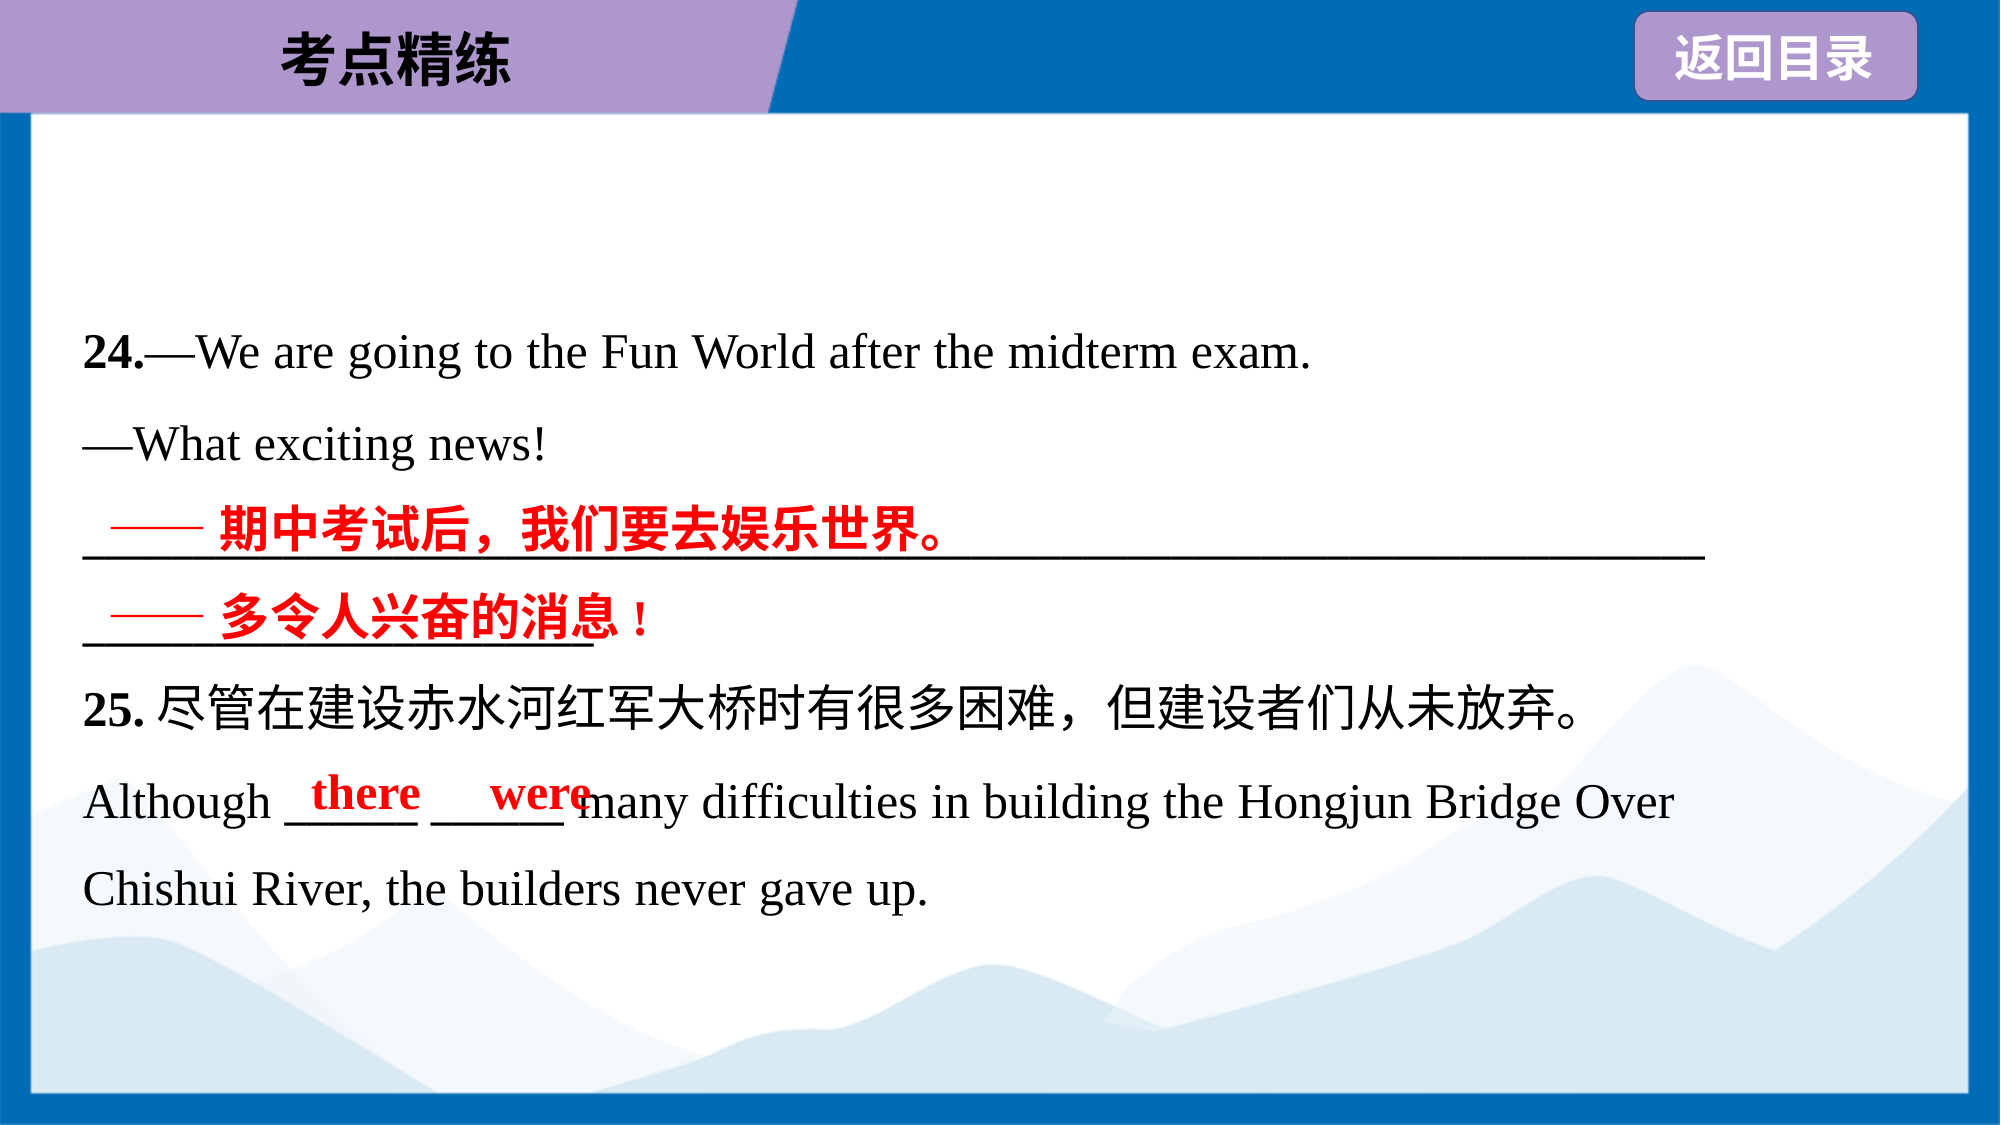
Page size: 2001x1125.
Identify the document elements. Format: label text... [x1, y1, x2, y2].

text_box ——期中考试后，我们要去娱乐世界。 ——多令人兴奋的消息! [107, 465, 1943, 636]
text_box there [292, 731, 439, 811]
picture [0, 0, 2000, 1125]
text_box 25.尽管在建设赤水河红军大桥时有很多困难，但建设者们从未放弃。 Although ______ ______ many difficulties in building the Hongjun Bridge Over Chishui River, the builders never gave up. [82, 644, 1917, 906]
text_box 24.—We are going to the Fun World after the midterm exam. —What exciting news! _________________________________________________________________________ _______________________ [82, 287, 1917, 641]
text_box were [471, 731, 610, 811]
